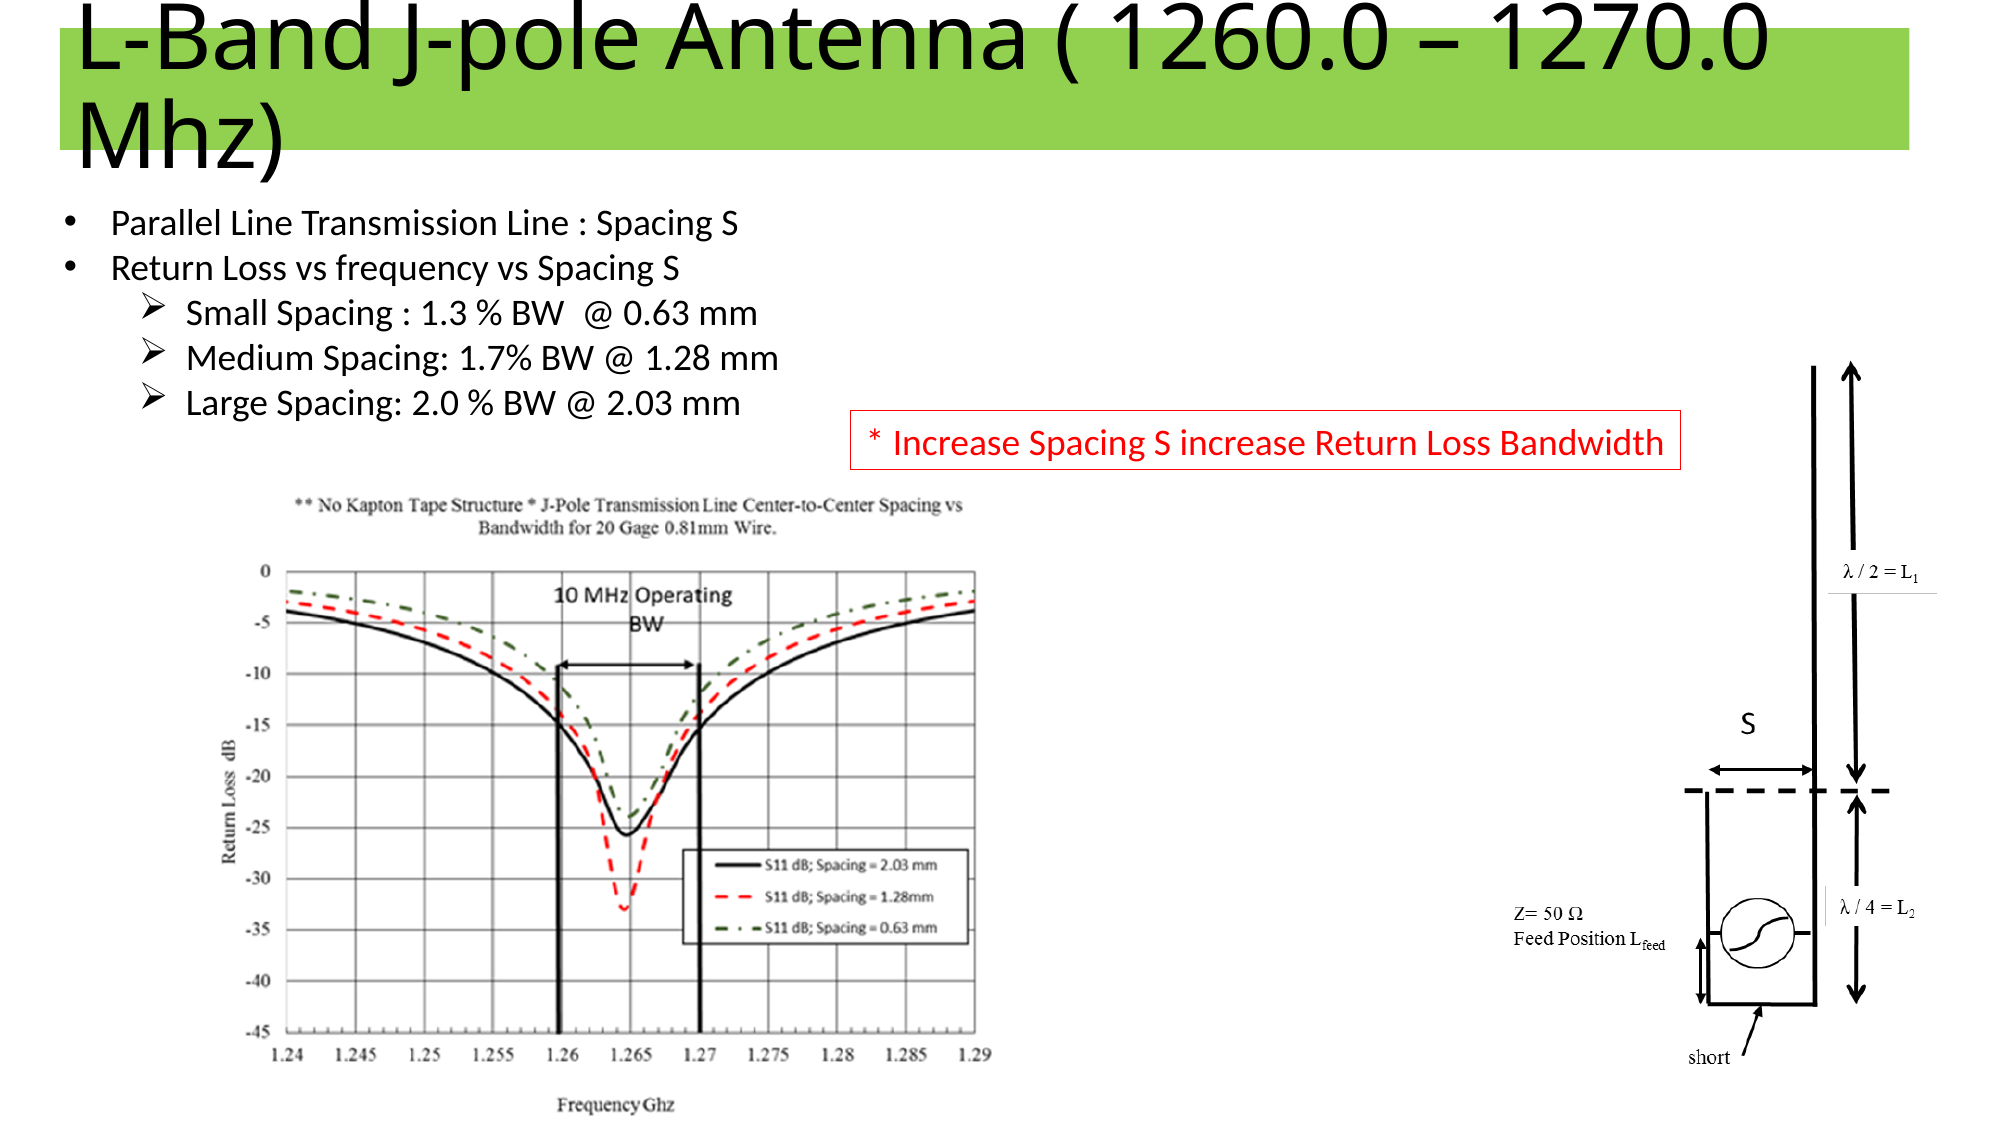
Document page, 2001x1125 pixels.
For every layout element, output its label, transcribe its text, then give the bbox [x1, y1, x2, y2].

picture [209, 475, 995, 1125]
text_box * Increase Spacing S increase Return Loss Bandwidth [850, 410, 1499, 470]
text_box Parallel Line Transmission Line : Spacing S Return Loss vs frequency vs Spacing S Small Spacing : 1.3 % BW @ 0.63 mm Medium Spacing: 1.7% BW @ 1.28 mm Large Spacing: 2.0 % BW @ 2.03 mm [49, 190, 1550, 431]
title L-Band J-pole Antenna ( 1260.0 – 1270.0 Mhz) [59, 28, 1910, 150]
picture [1499, 340, 1937, 1082]
